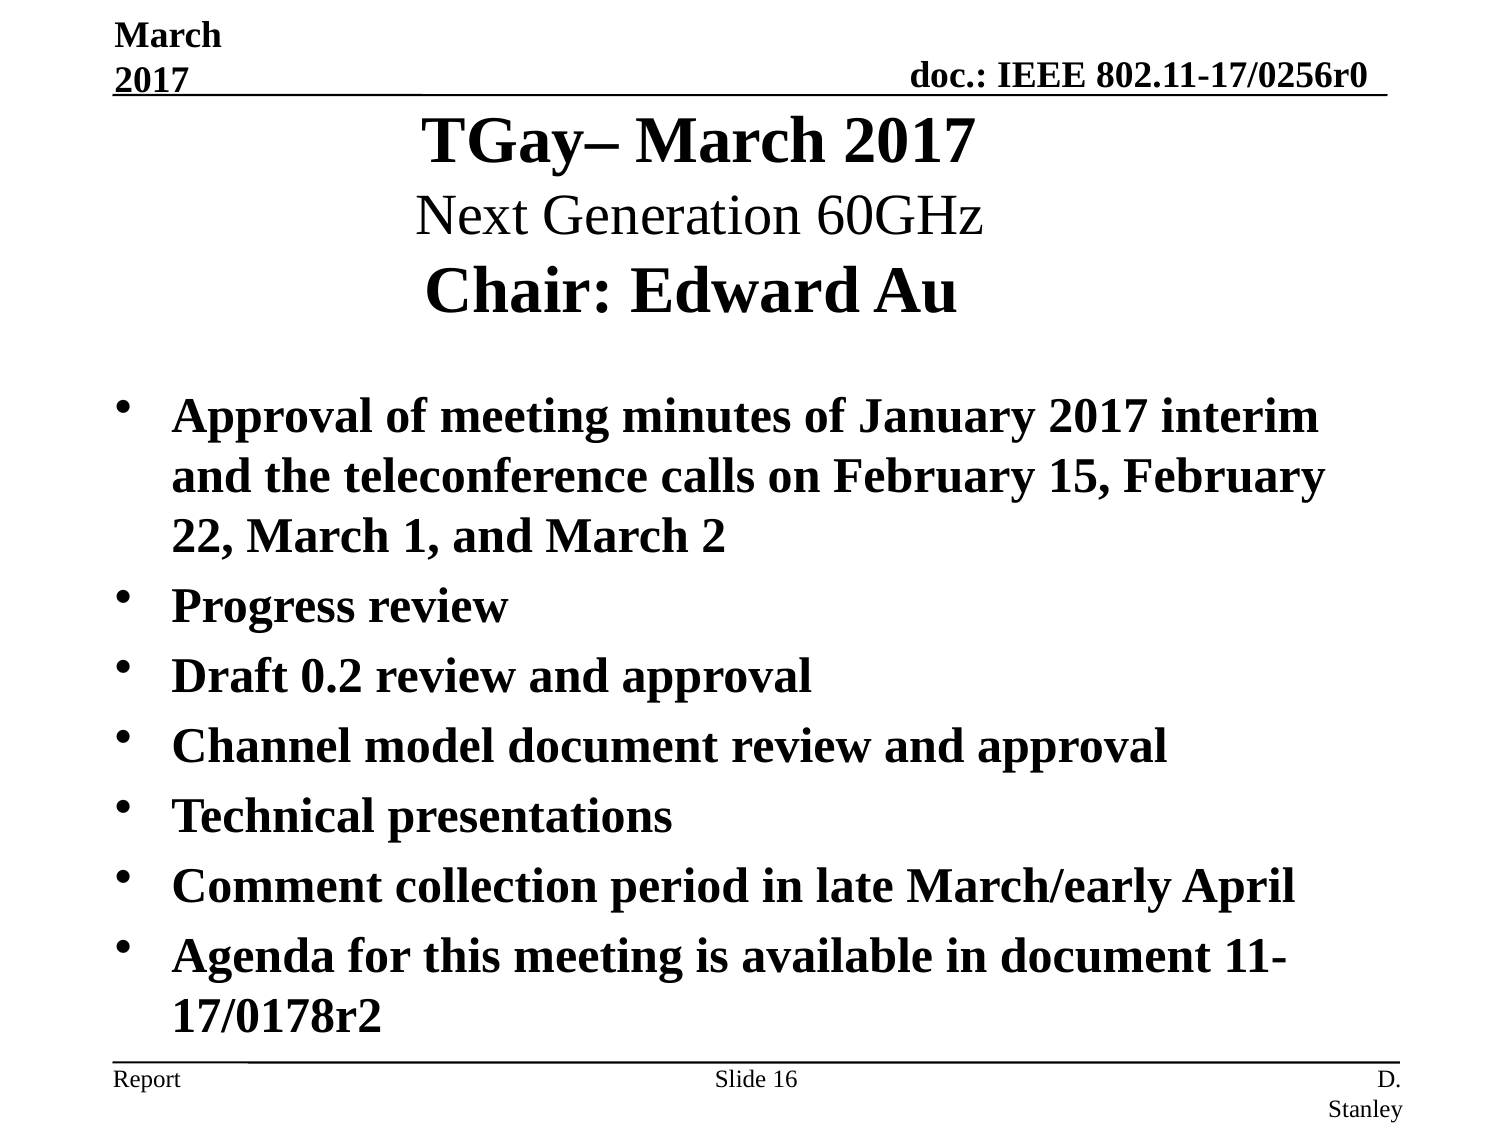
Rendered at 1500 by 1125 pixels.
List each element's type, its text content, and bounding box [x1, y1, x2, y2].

slide_number Slide 16 [712, 1062, 800, 1093]
list Approval of meeting minutes of January 2017 interim and the teleconference calls on February 15, February 22, March 1, and March 2 Progress review Draft 0.2 review and approval Channel model document review and approval Technical presentations Comment collection period in late March/early April Agenda for this meeting is available in document 11-17/0178r2 [99, 375, 1388, 1013]
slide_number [114, 54, 274, 101]
footer D. Stanley, HP Enterprise [1325, 1062, 1402, 1093]
title TGay– March 2017 Next Generation 60GHz Chair: Edward Au [62, 125, 1338, 388]
